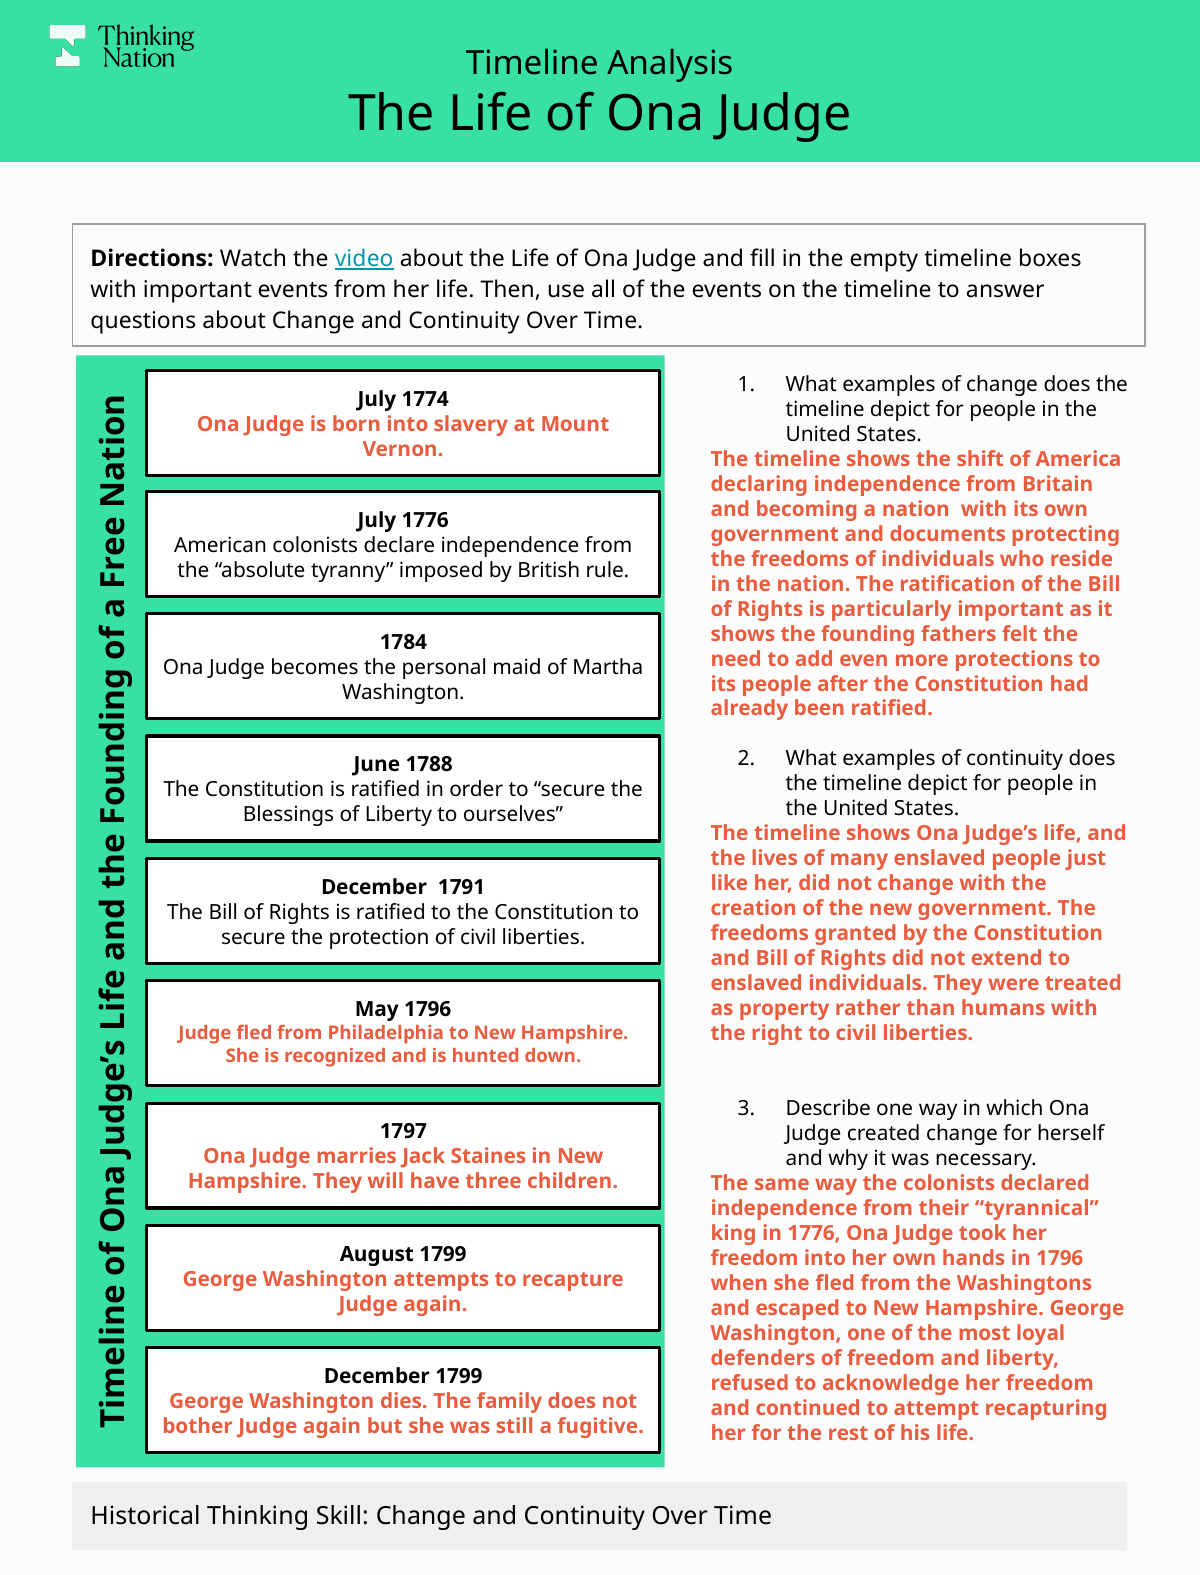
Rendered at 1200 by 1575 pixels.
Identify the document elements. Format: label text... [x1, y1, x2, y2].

text_box Timeline of Ona Judge’s Life and the Founding of a Free Nation [75, 355, 665, 1468]
table_header Directions: Watch the video about the Life of Ona Judge and fill in the empty timeline boxes with important events from her life. Then, use all of the events on the timeline to answer questions about Change and Continuity Over Time. [73, 225, 1144, 345]
text_box Timeline Analysis The Life of Ona Judge [0, 0, 1200, 162]
text_box December 1799 George Washington dies. The family does not bother Judge again but she was still a fugitive. [146, 1347, 660, 1453]
text_box 1784 Ona Judge becomes the personal maid of Martha Washington. [146, 613, 660, 719]
text_box June 1788 The Constitution is ratified in order to “secure the Blessings of Liberty to ourselves” [146, 736, 660, 841]
text_box Historical Thinking Skill: Change and Continuity Over Time [72, 1482, 1128, 1551]
text_box What examples of change does the timeline depict for people in the United States. The timeline shows the shift of America declaring independence from Britain and becoming a nation with its own government and documents protecting the freedoms of individuals who reside in the nation. The ratification of the Bill of Rights is particularly important as it shows the founding fathers felt the need to add even more protections to its people after the Constitution had already been ratified. What examples of continuity does the timeline depict for people in the United States. The timeline shows Ona Judge’s life, and the lives of many enslaved people just like her, did not change with the creation of the new government. The freedoms granted by the Constitution and Bill of Rights did not extend to enslaved individuals. They were treated as property rather than humans with the right to civil liberties. Describe one way in which Ona Judge created change for herself and why it was necessary. The same way the colonists declared independence from their “tyrannical” king in 1776, Ona Judge took her freedom into her own hands in 1796 when she fled from the Washingtons and escaped to New Hampshire. George Washington, one of the most loyal defenders of freedom and liberty, refused to acknowledge her freedom and continued to attempt recapturing her for the rest of his life. [695, 355, 1146, 1485]
text_box July 1776 American colonists declare independence from the “absolute tyranny” imposed by British rule. [146, 491, 660, 597]
text_box December 1791 The Bill of Rights is ratified to the Constitution to secure the protection of civil liberties. [146, 858, 660, 964]
text_box July 1774 Ona Judge is born into slavery at Mount Vernon. [146, 370, 660, 476]
text_box May 1796 Judge fled from Philadelphia to New Hampshire. She is recognized and is hunted down. [146, 980, 660, 1086]
text_box 1797 Ona Judge marries Jack Staines in New Hampshire. They will have three children. [146, 1103, 660, 1209]
text_box August 1799 George Washington attempts to recapture Judge again. [146, 1225, 660, 1331]
picture [33, 10, 199, 80]
